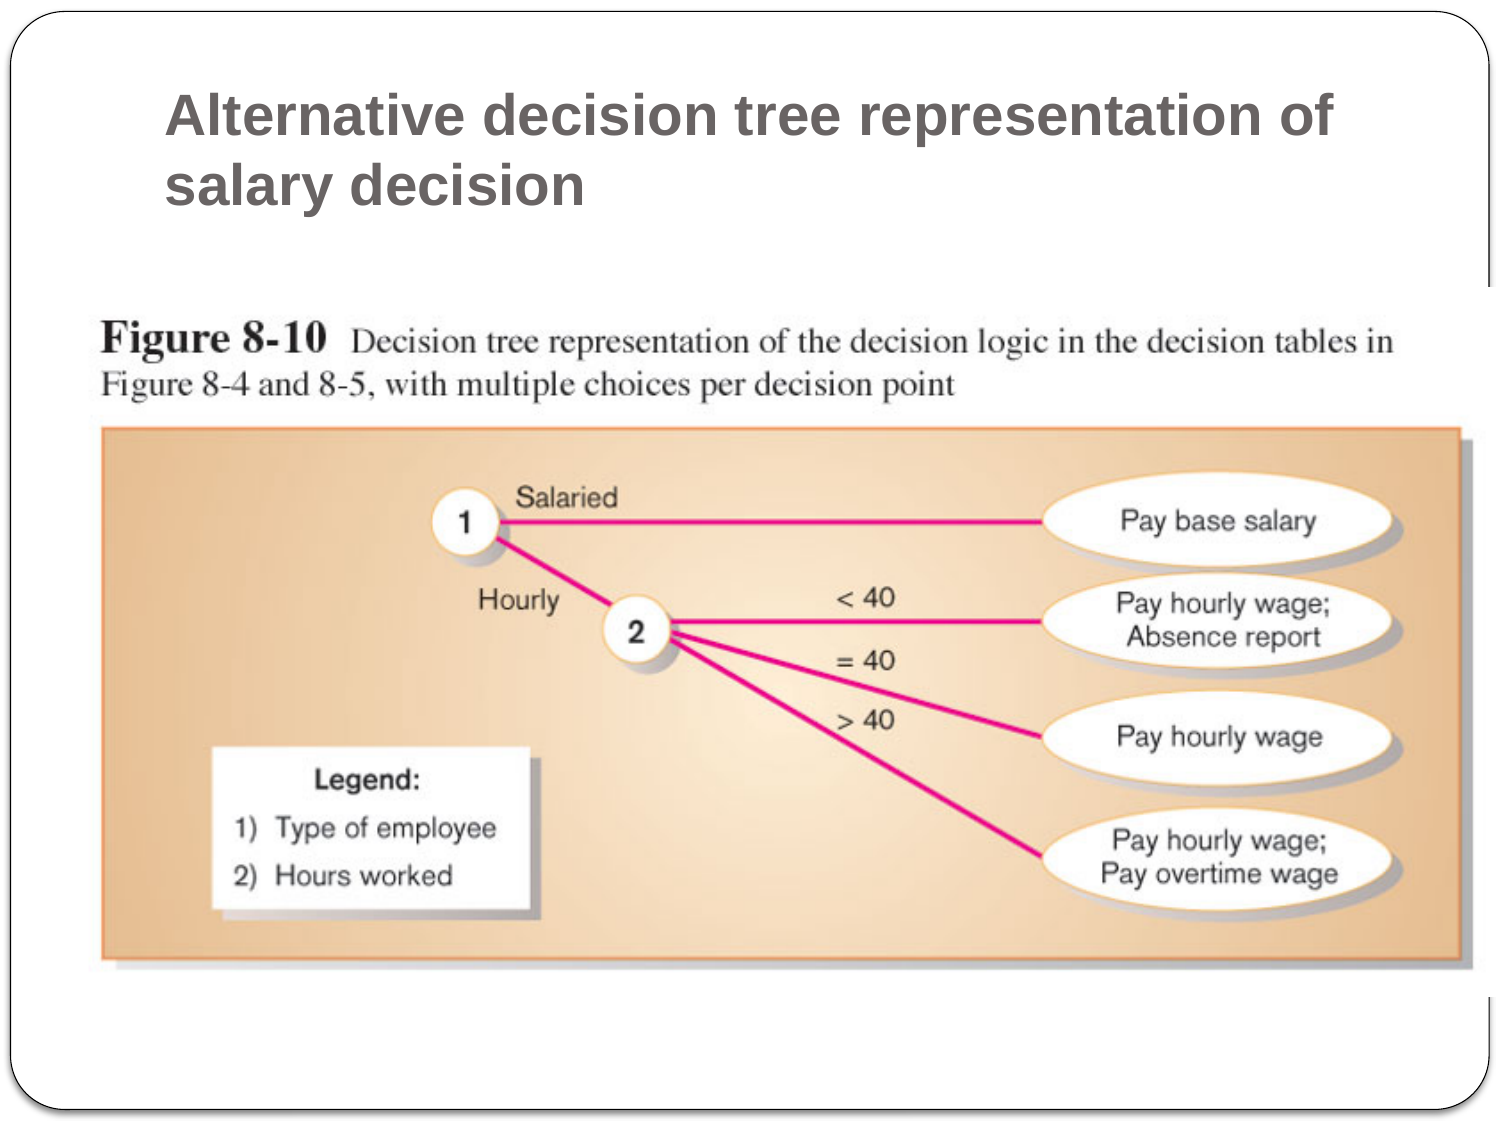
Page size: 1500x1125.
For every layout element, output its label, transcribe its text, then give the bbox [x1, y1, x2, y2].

picture [74, 287, 1500, 997]
title Alternative decision tree representation of salary decision [150, 45, 1425, 233]
